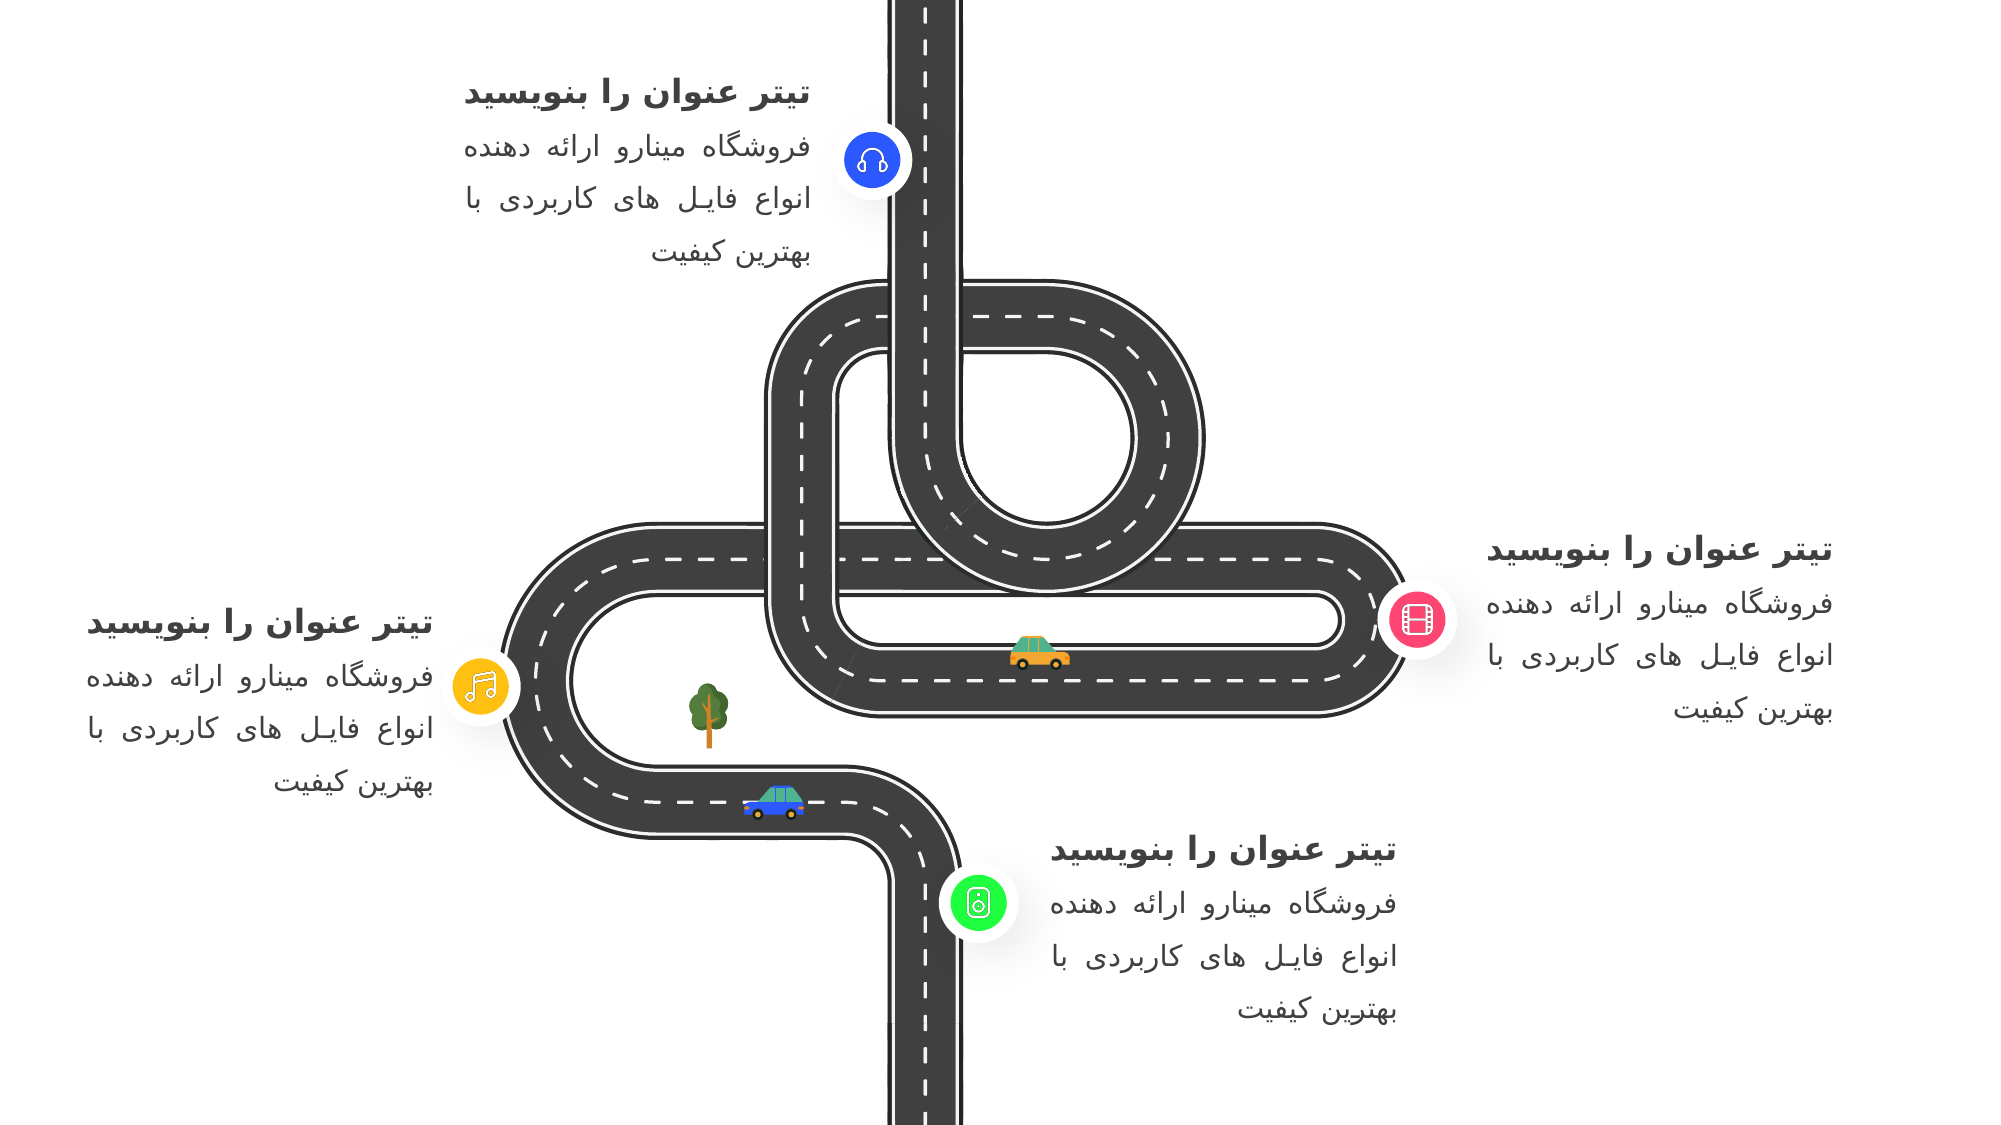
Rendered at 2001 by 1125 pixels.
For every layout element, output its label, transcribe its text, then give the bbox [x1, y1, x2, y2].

picture [963, 887, 995, 919]
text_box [440, 646, 522, 727]
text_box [743, 785, 805, 821]
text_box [653, 0, 1203, 436]
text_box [1009, 635, 1071, 671]
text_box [1376, 579, 1458, 661]
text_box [862, 405, 1366, 866]
picture [856, 144, 888, 176]
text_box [792, 1039, 1058, 1125]
text_box تیتر عنوان را بنویسید فروشگاه مینارو ارائه دهنده انواع فایل های کاربردی با بهترین کیفیت [1032, 799, 1413, 1032]
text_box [938, 862, 1020, 944]
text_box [584, 432, 1032, 1051]
text_box تیتر عنوان را بنویسید فروشگاه مینارو ارائه دهنده انواع فایل های کاربردی با بهترین کیفیت [65, 572, 450, 805]
picture [1401, 604, 1433, 636]
picture [465, 671, 497, 702]
text_box تیتر عنوان را بنویسید فروشگاه مینارو ارائه دهنده انواع فایل های کاربردی با بهترین کیفیت [1465, 499, 1849, 732]
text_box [688, 436, 1198, 680]
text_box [688, 682, 729, 749]
text_box تیتر عنوان را بنویسید فروشگاه مینارو ارائه دهنده انواع فایل های کاربردی با بهترین کیفیت [442, 42, 653, 275]
